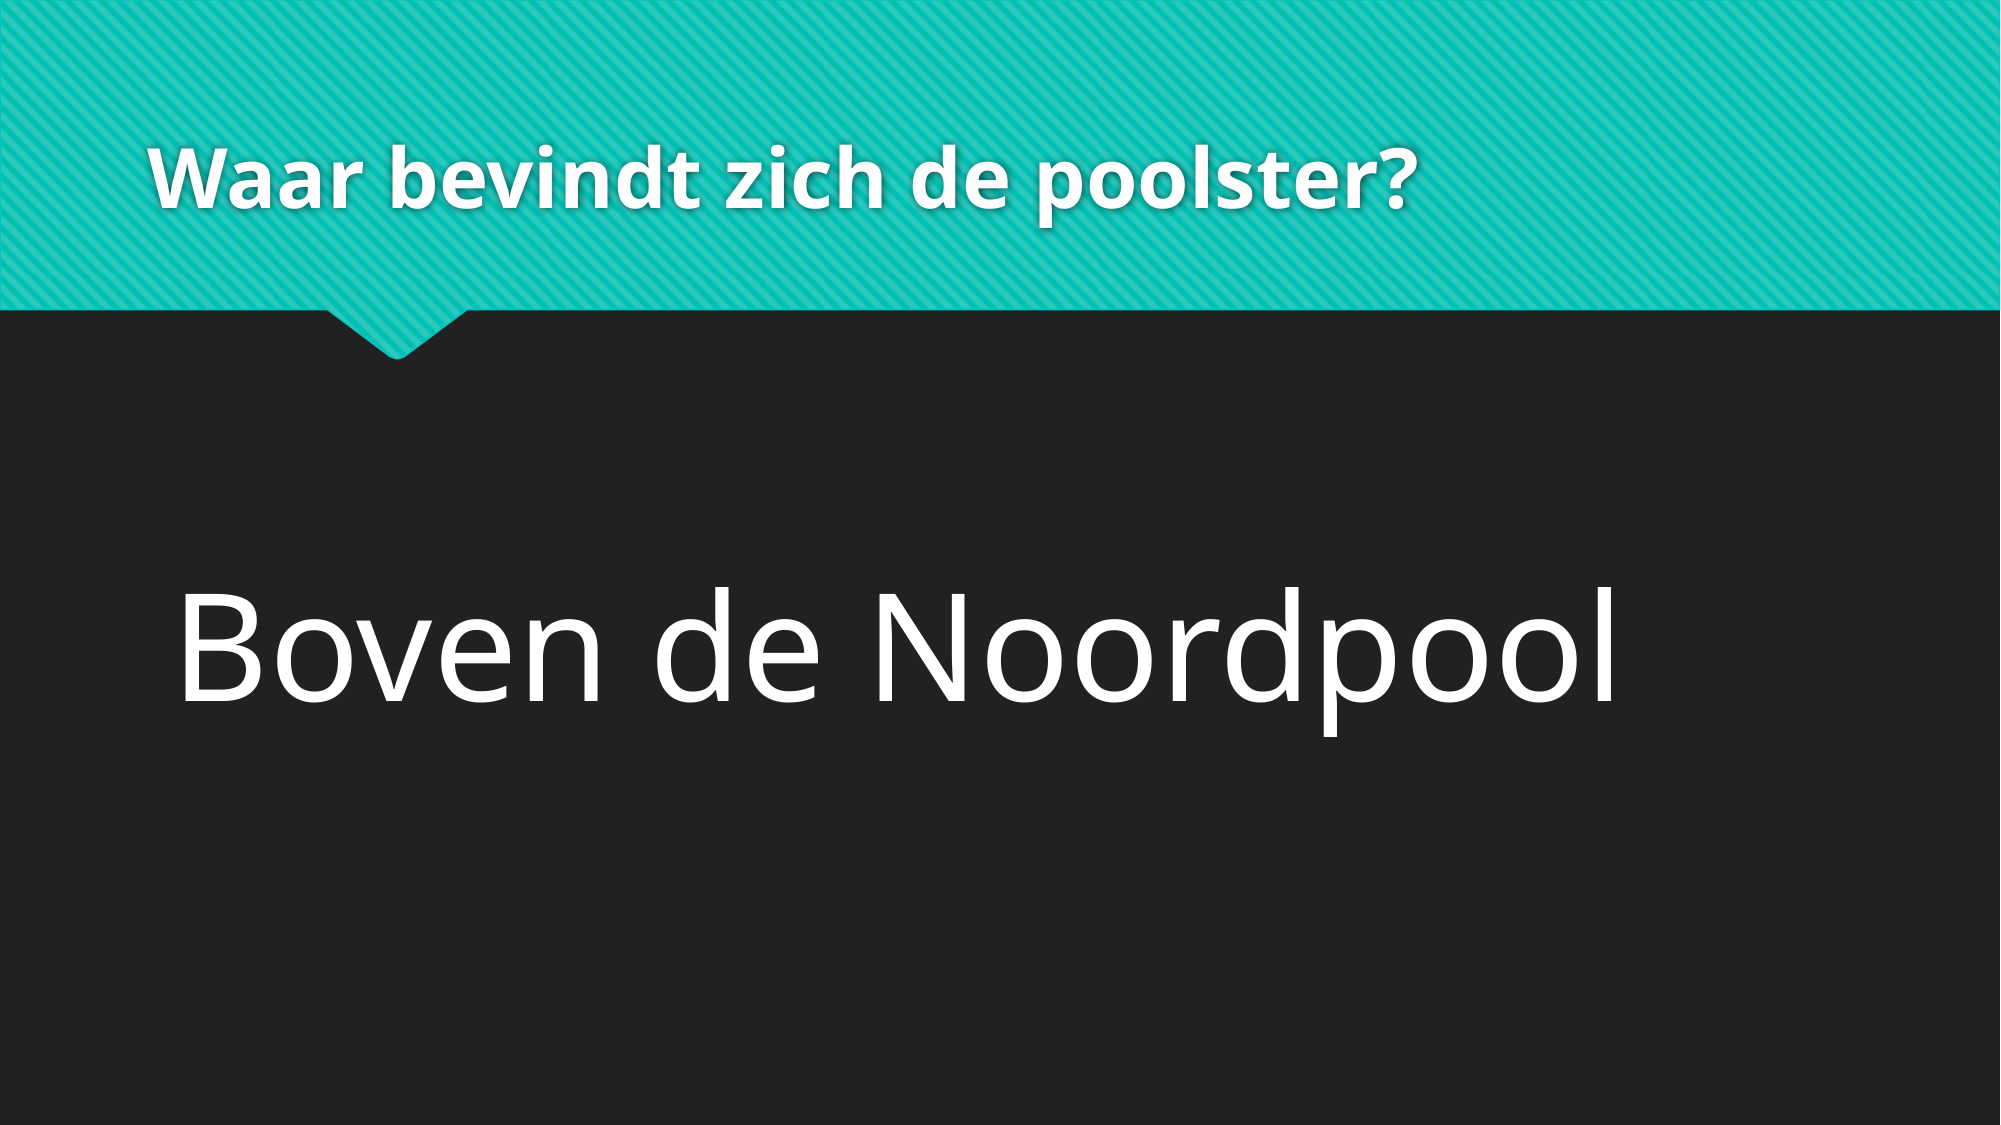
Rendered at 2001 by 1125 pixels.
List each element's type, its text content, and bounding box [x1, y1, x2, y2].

text_box Boven de Noordpool [156, 544, 1824, 739]
title Waar bevindt zich de poolster? [132, 73, 1868, 233]
